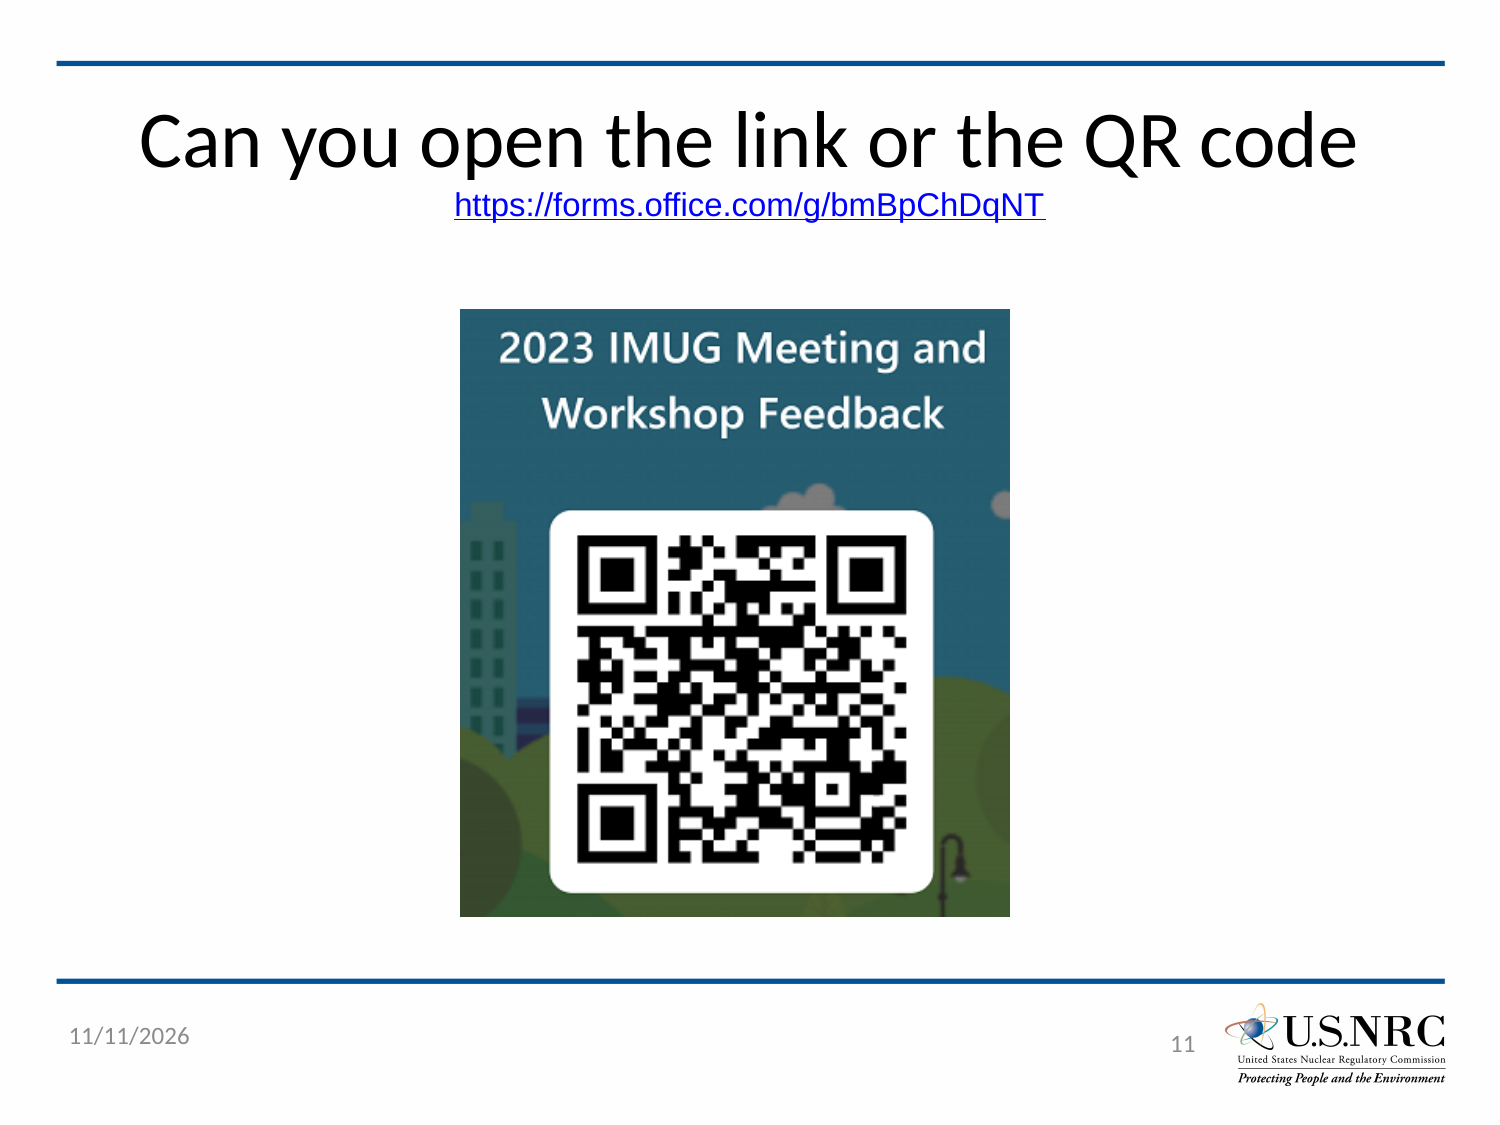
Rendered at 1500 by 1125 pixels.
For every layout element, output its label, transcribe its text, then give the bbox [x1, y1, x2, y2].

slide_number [53, 1004, 404, 1065]
picture [0, 0, 1500, 1125]
slide_number 11 [1030, 1012, 1211, 1073]
title Can you open the link or the QR code https://forms.office.com/g/bmBpChDqNT [75, 45, 1425, 305]
